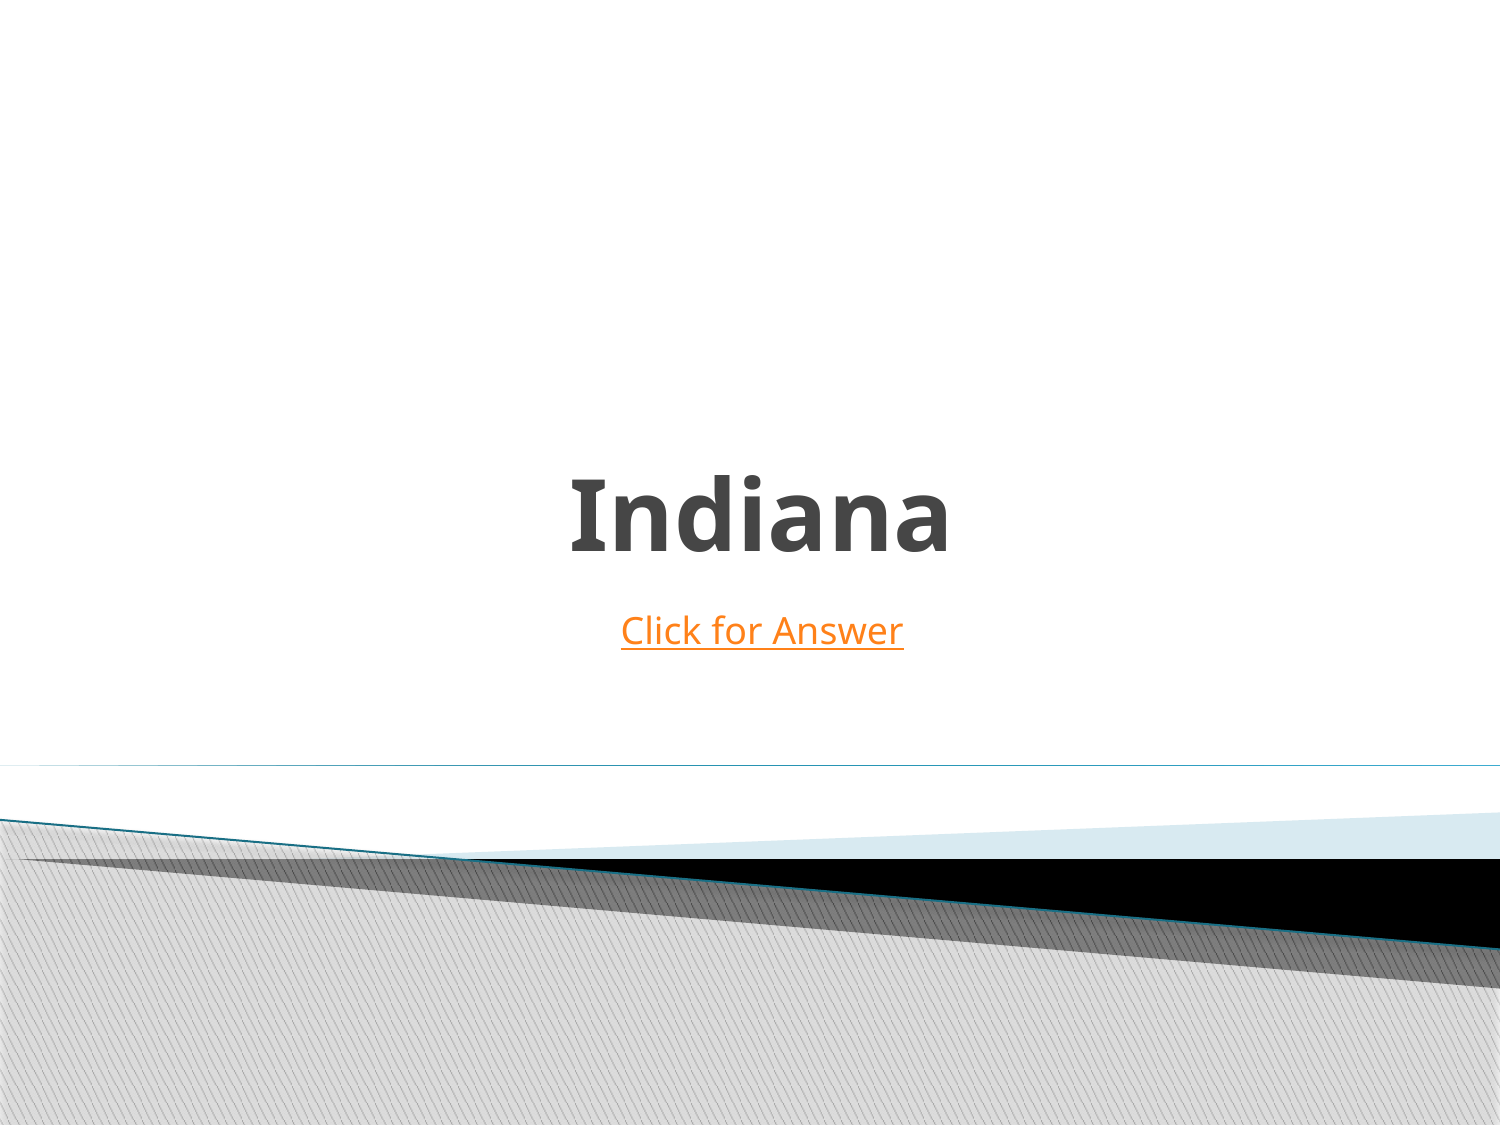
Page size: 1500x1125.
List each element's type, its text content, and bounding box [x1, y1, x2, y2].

text_box Click for Answer [587, 599, 938, 666]
picture [5, 859, 1500, 989]
title Indiana [125, 337, 1400, 579]
